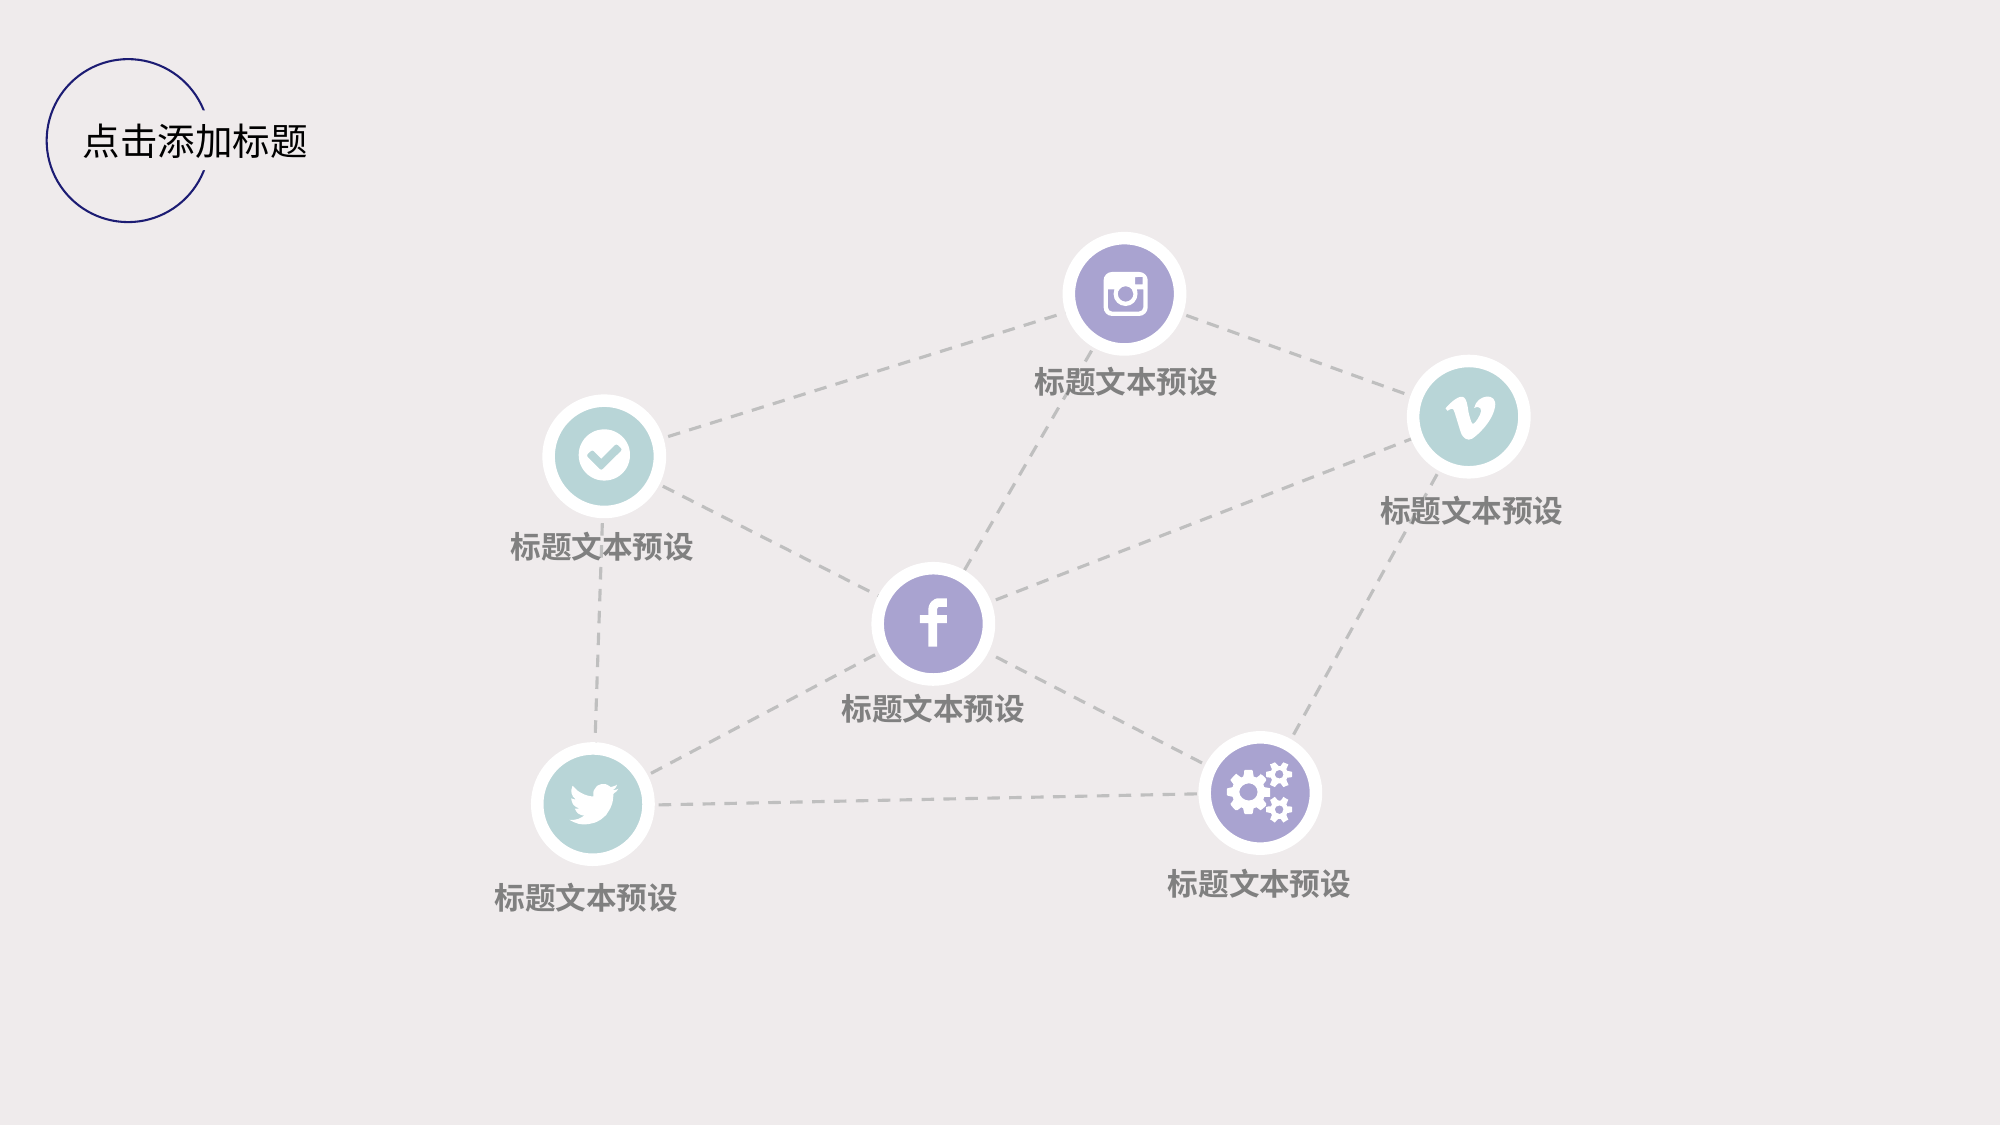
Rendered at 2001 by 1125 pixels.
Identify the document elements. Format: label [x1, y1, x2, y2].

text_box [443, 238, 1615, 920]
